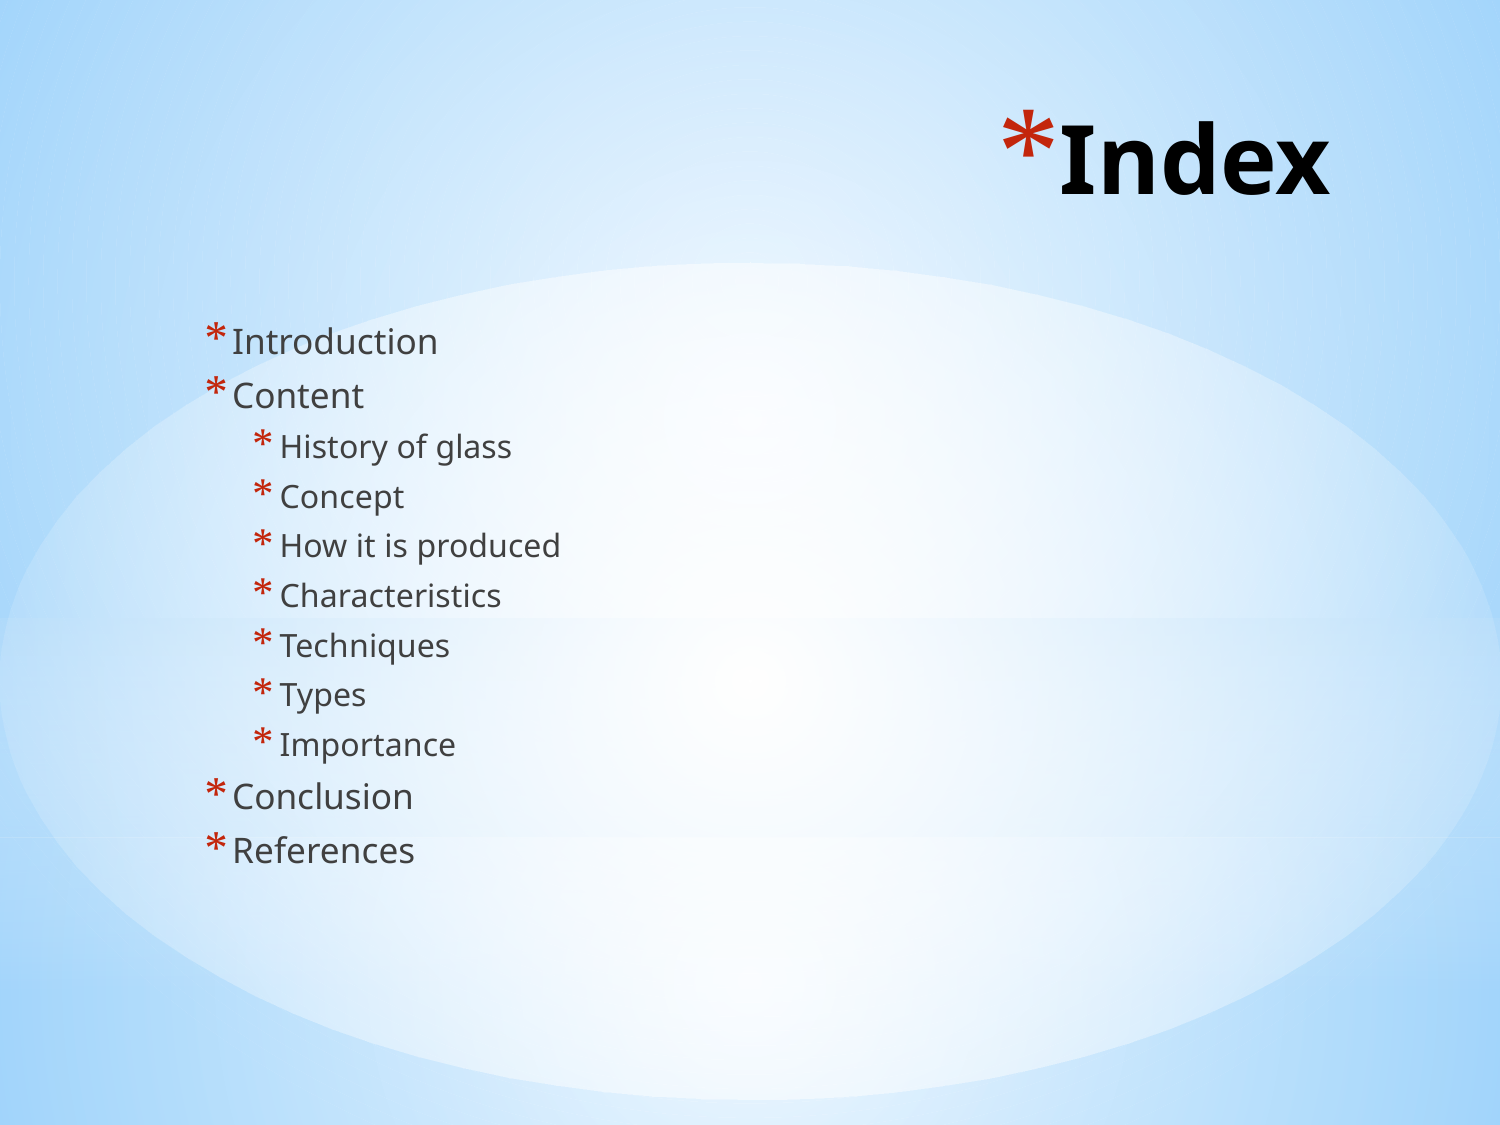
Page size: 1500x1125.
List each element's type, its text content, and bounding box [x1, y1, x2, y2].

title Index [277, 91, 1346, 279]
list Introduction Content History of glass Concept How it is produced Characteristics Techniques Types Importance Conclusion References [182, 311, 1234, 882]
